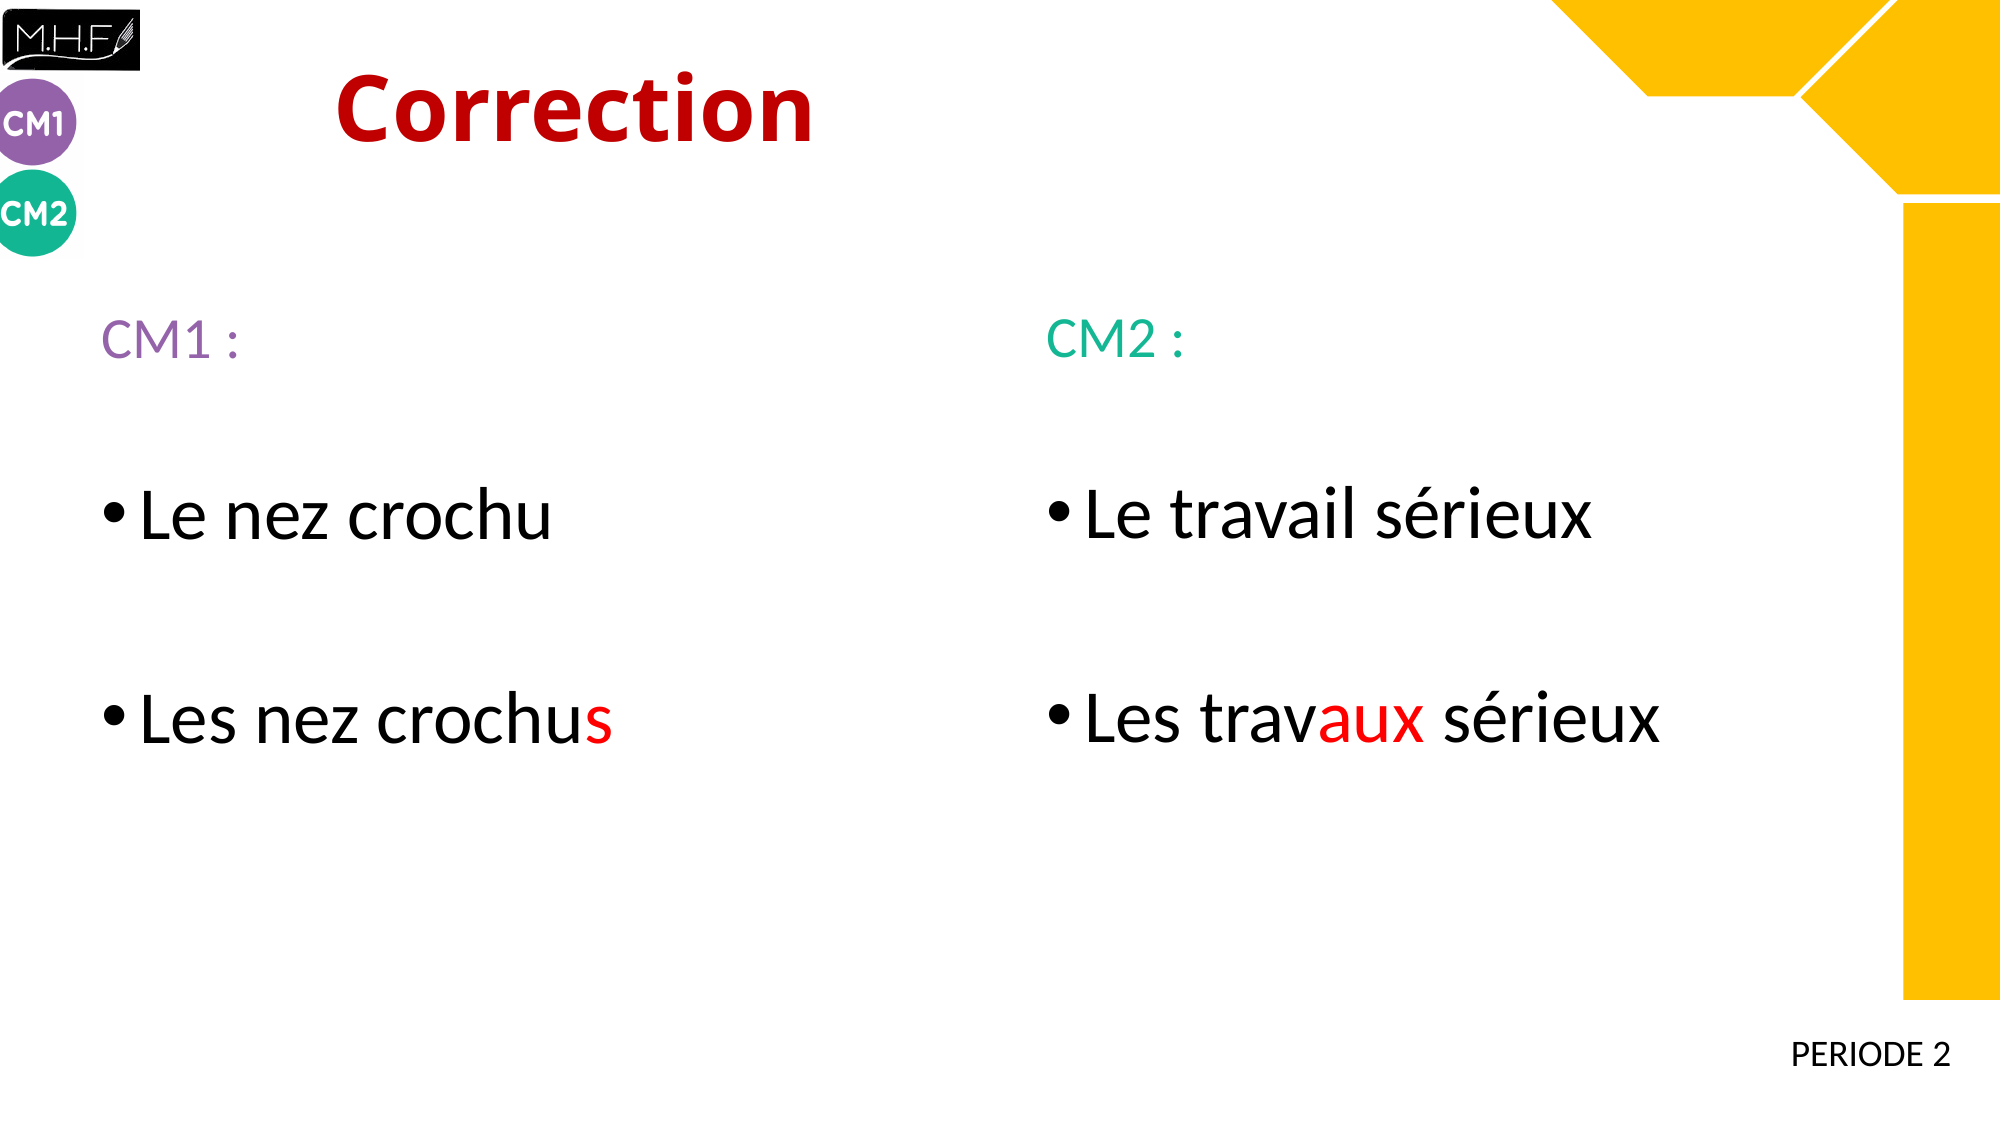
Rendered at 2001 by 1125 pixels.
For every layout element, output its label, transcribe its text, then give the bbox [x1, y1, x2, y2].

title Correction [318, 3, 1865, 221]
text_box PERIODE 2 [1362, 1021, 1967, 1125]
text_box CM2 : Le travail sérieux Les travaux sérieux [1031, 299, 1853, 1014]
picture [0, 7, 140, 259]
text_box [1799, 0, 2000, 196]
text_box [1902, 202, 2000, 1001]
text_box [1549, 0, 1892, 98]
text_box CM1 : Le nez crochu Les nez crochus [86, 300, 897, 1015]
